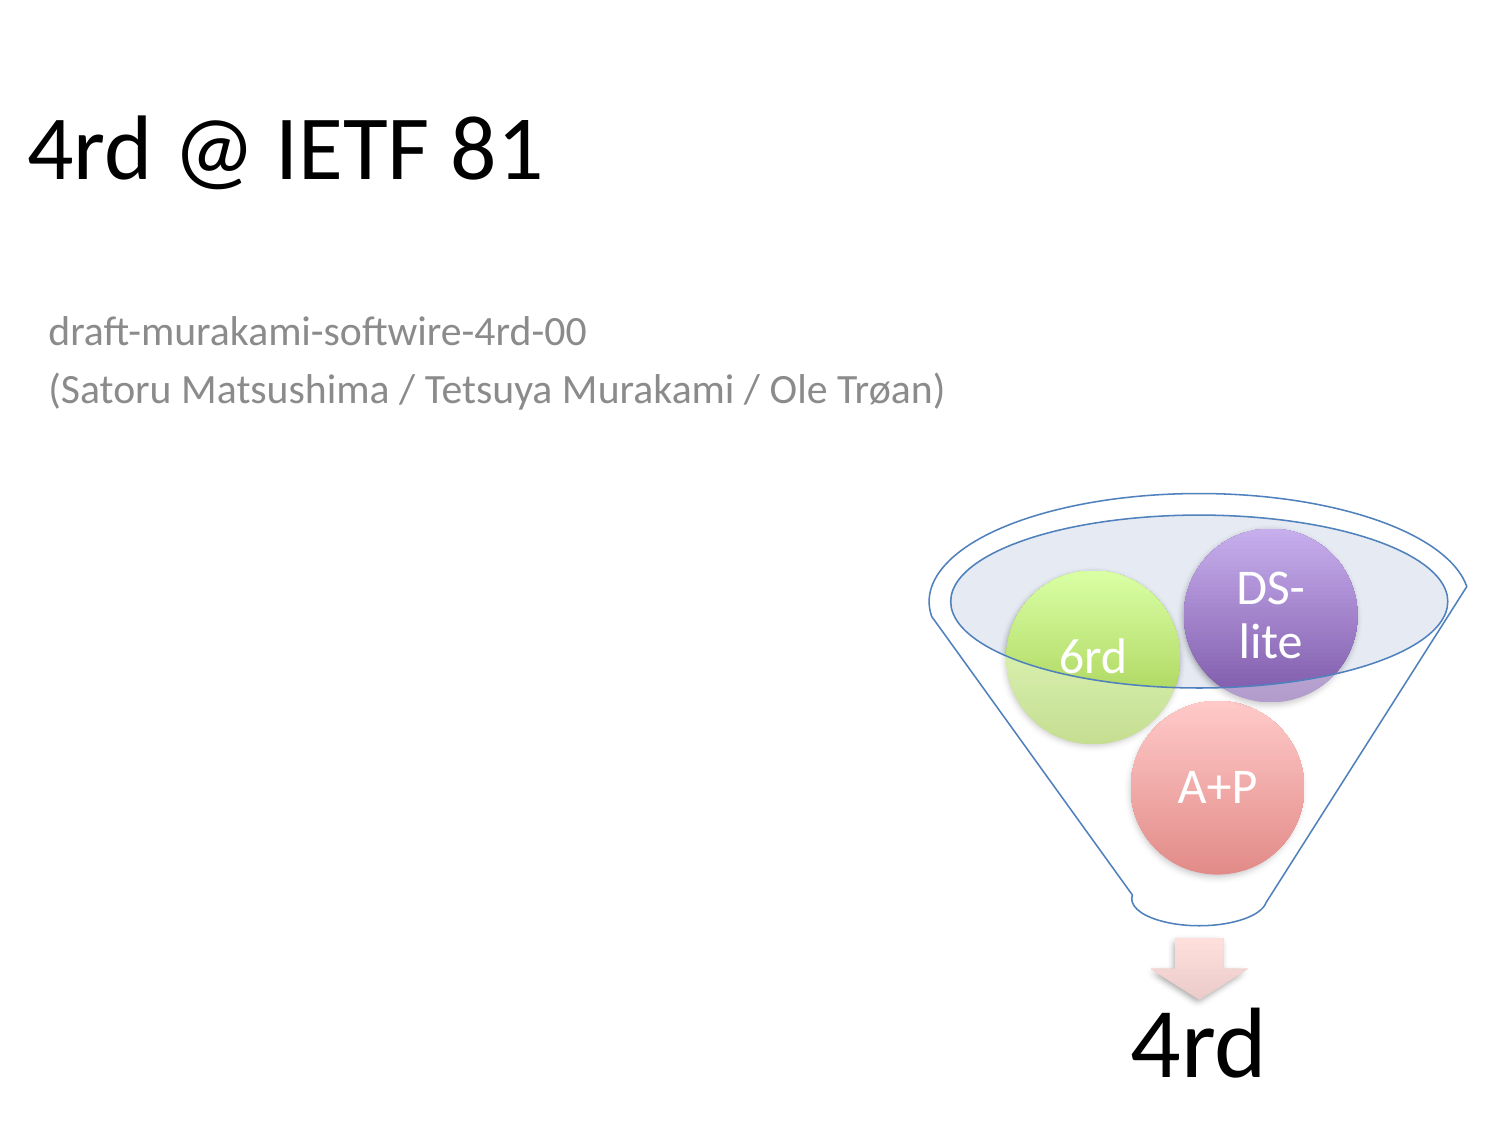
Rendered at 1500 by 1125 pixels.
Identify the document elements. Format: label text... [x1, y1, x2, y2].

subtitle draft-murakami-softwire-4rd-00 (Satoru Matsushima / Tetsuya Murakami / Ole Trøan) [33, 296, 1084, 490]
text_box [726, 489, 1500, 1108]
title 4rd @ IETF 81 [12, 22, 1288, 264]
